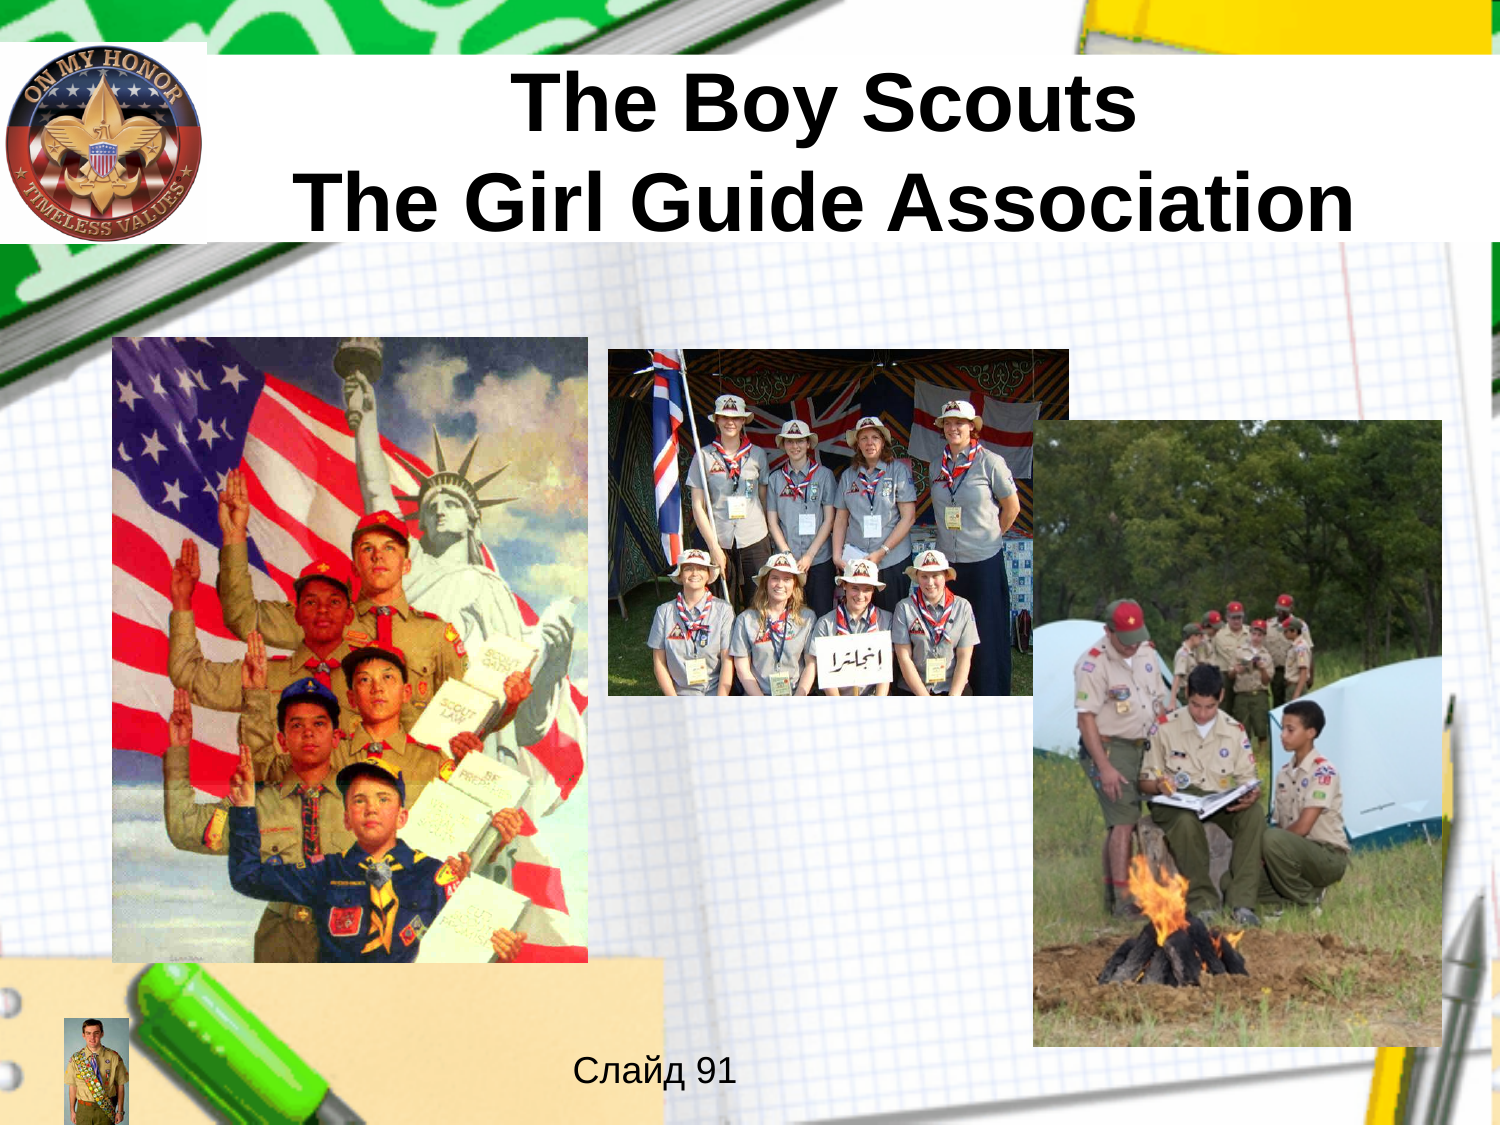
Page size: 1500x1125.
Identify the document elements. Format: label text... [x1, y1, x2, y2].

picture [0, 0, 1500, 1125]
title The Boy Scouts The Girl Guide Association [210, 54, 1500, 243]
text_box Слайд 91 [557, 1038, 753, 1098]
